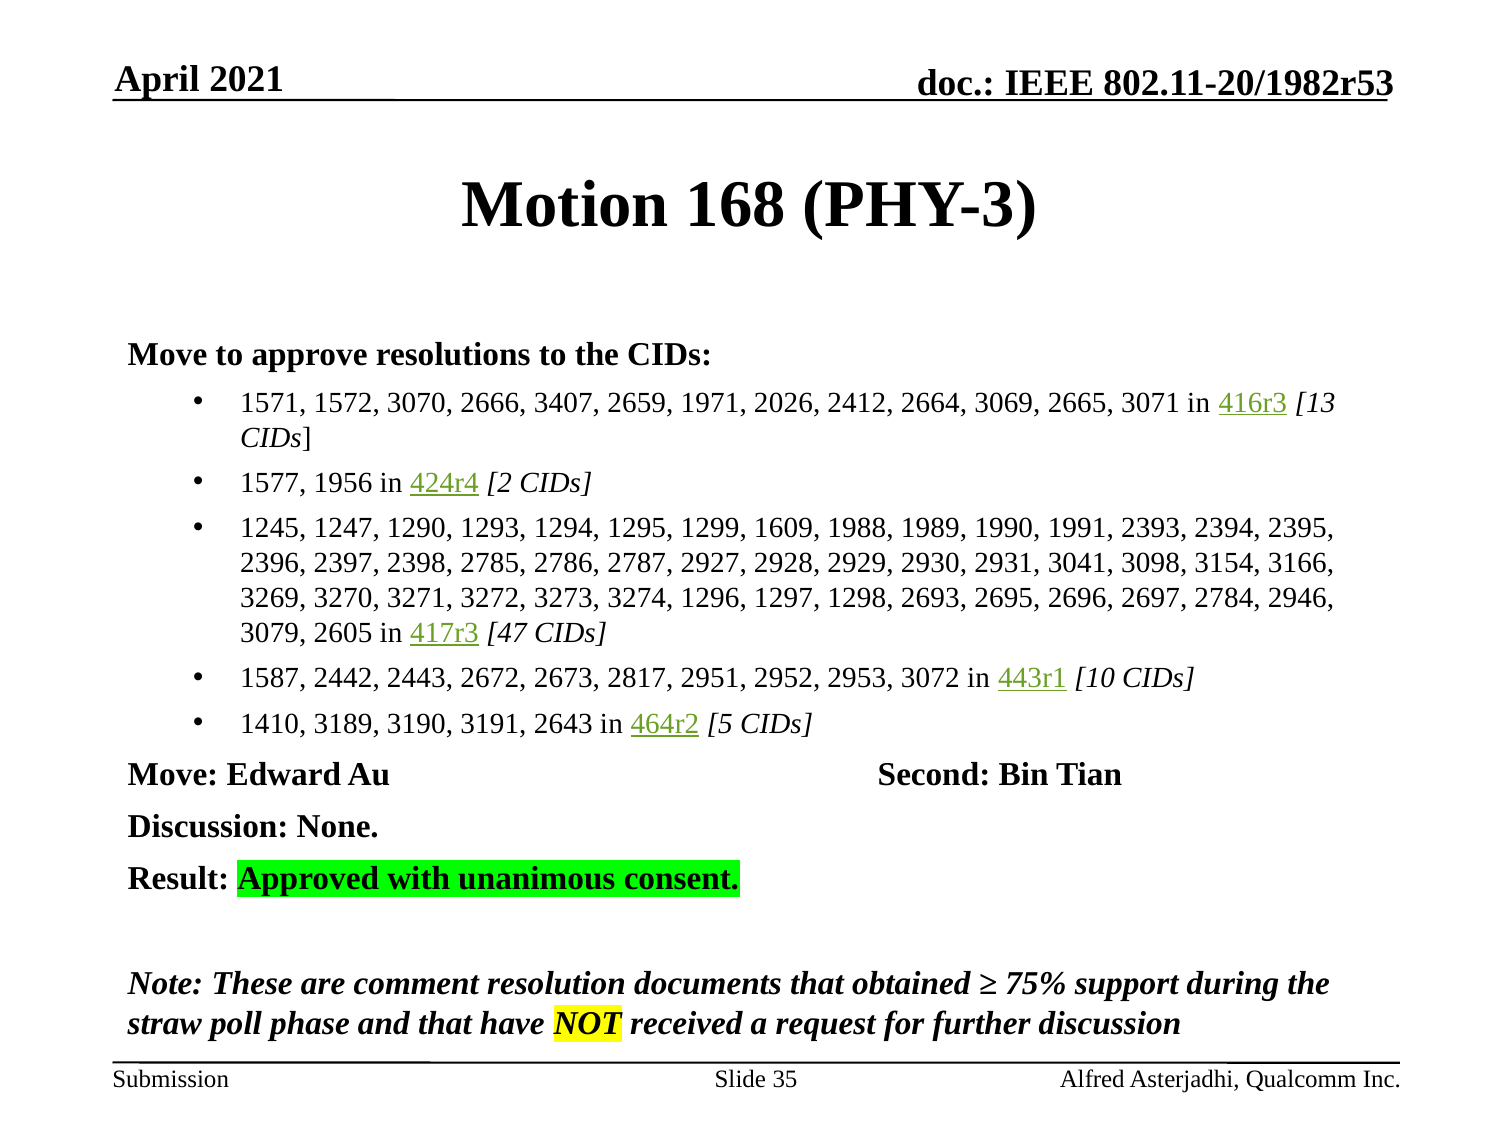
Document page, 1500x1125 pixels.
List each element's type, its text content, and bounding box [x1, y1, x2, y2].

footer Alfred Asterjadhi, Qualcomm Inc. [878, 1061, 1402, 1093]
title Motion 168 (PHY-3) [112, 112, 1388, 288]
slide_number Slide 35 [712, 1061, 800, 1123]
list Move to approve resolutions to the CIDs: 1571, 1572, 3070, 2666, 3407, 2659, 1971, 2026, 2412, 2664, 3069, 2665, 3071 in 416r3 [13 CIDs] 1577, 1956 in 424r4 [2 CIDs] 1245, 1247, 1290, 1293, 1294, 1295, 1299, 1609, 1988, 1989, 1990, 1991, 2393, 2394, 2395, 2396, 2397, 2398, 2785, 2786, 2787, 2927, 2928, 2929, 2930, 2931, 3041, 3098, 3154, 3166, 3269, 3270, 3271, 3272, 3273, 3274, 1296, 1297, 1298, 2693, 2695, 2696, 2697, 2784, 2946, 3079, 2605 in 417r3 [47 CIDs] 1587, 2442, 2443, 2672, 2673, 2817, 2951, 2952, 2953, 3072 in 443r1 [10 CIDs] 1410, 3189, 3190, 3191, 2643 in 464r2 [5 CIDs] Move: Edward Au Second: Bin Tian Discussion: None. Result: Approved with unanimous consent. Note: These are comment resolution documents that obtained ≥ 75% support during the straw poll phase and that have NOT received a request for further discussion [112, 324, 1388, 1000]
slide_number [114, 54, 423, 100]
